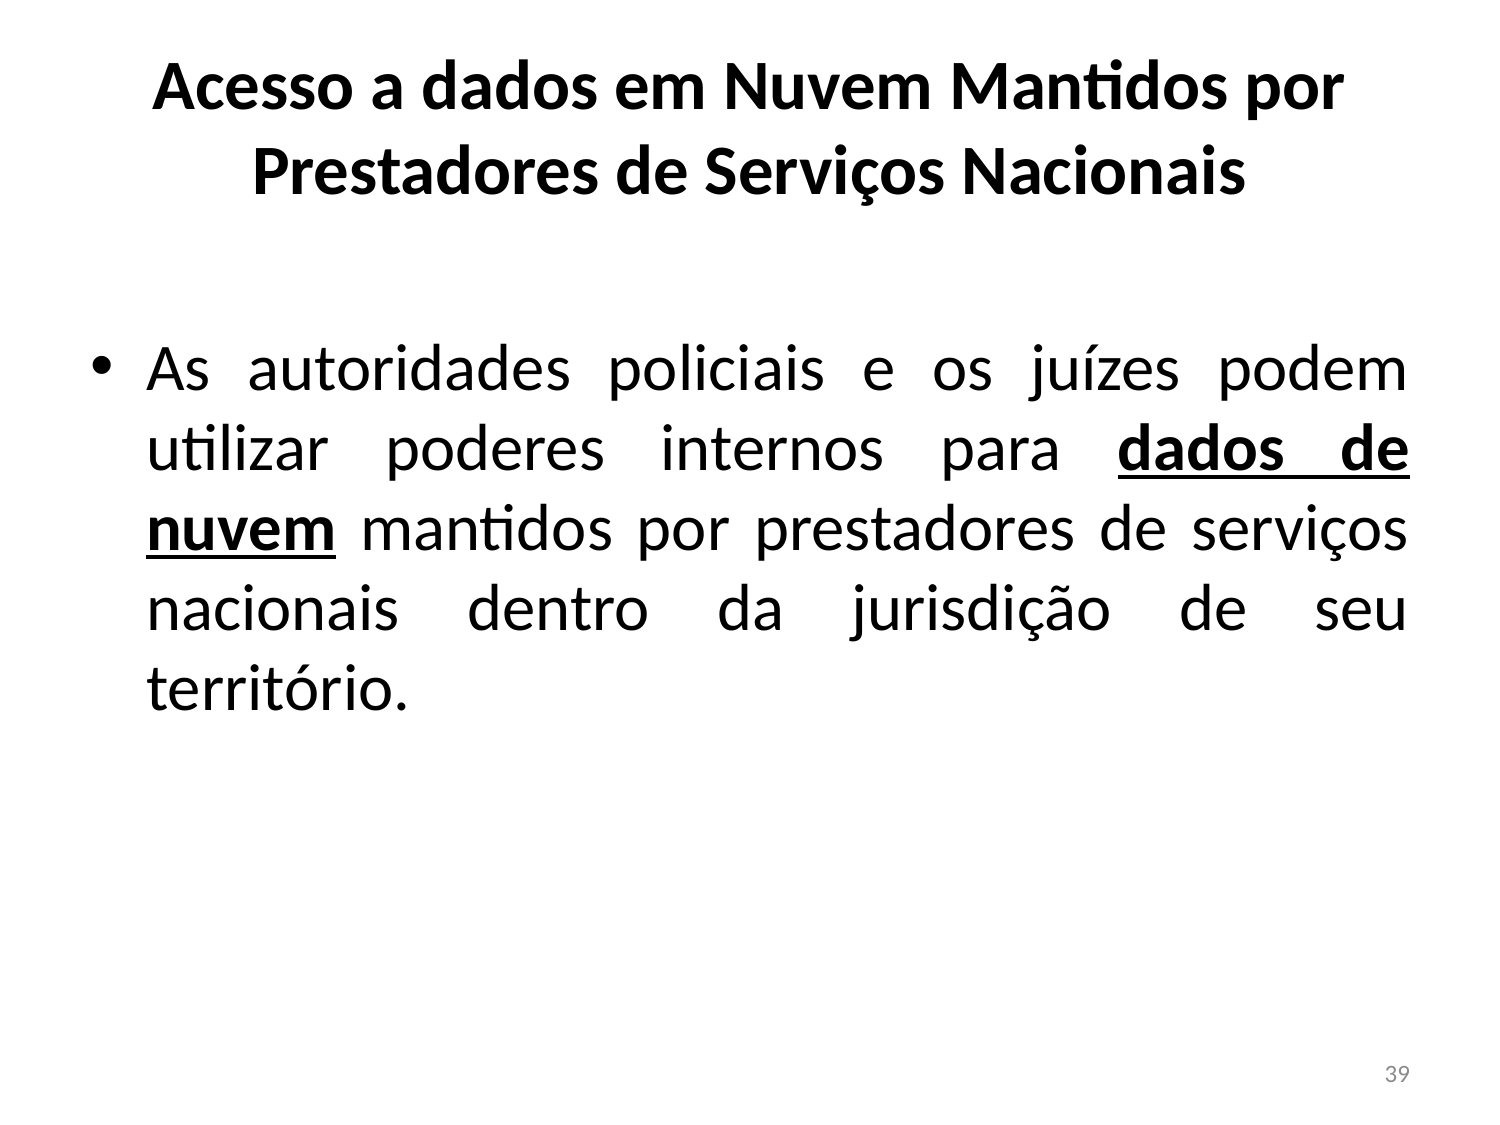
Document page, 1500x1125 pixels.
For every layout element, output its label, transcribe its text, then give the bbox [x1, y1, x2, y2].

list As autoridades policiais e os juízes podem utilizar poderes internos para dados de nuvem mantidos por prestadores de serviços nacionais dentro da jurisdição de seu território. [75, 316, 1425, 1005]
title Acesso a dados em Nuvem Mantidos por Prestadores de Serviços Nacionais [75, 31, 1425, 188]
slide_number 39 [1074, 1042, 1425, 1103]
